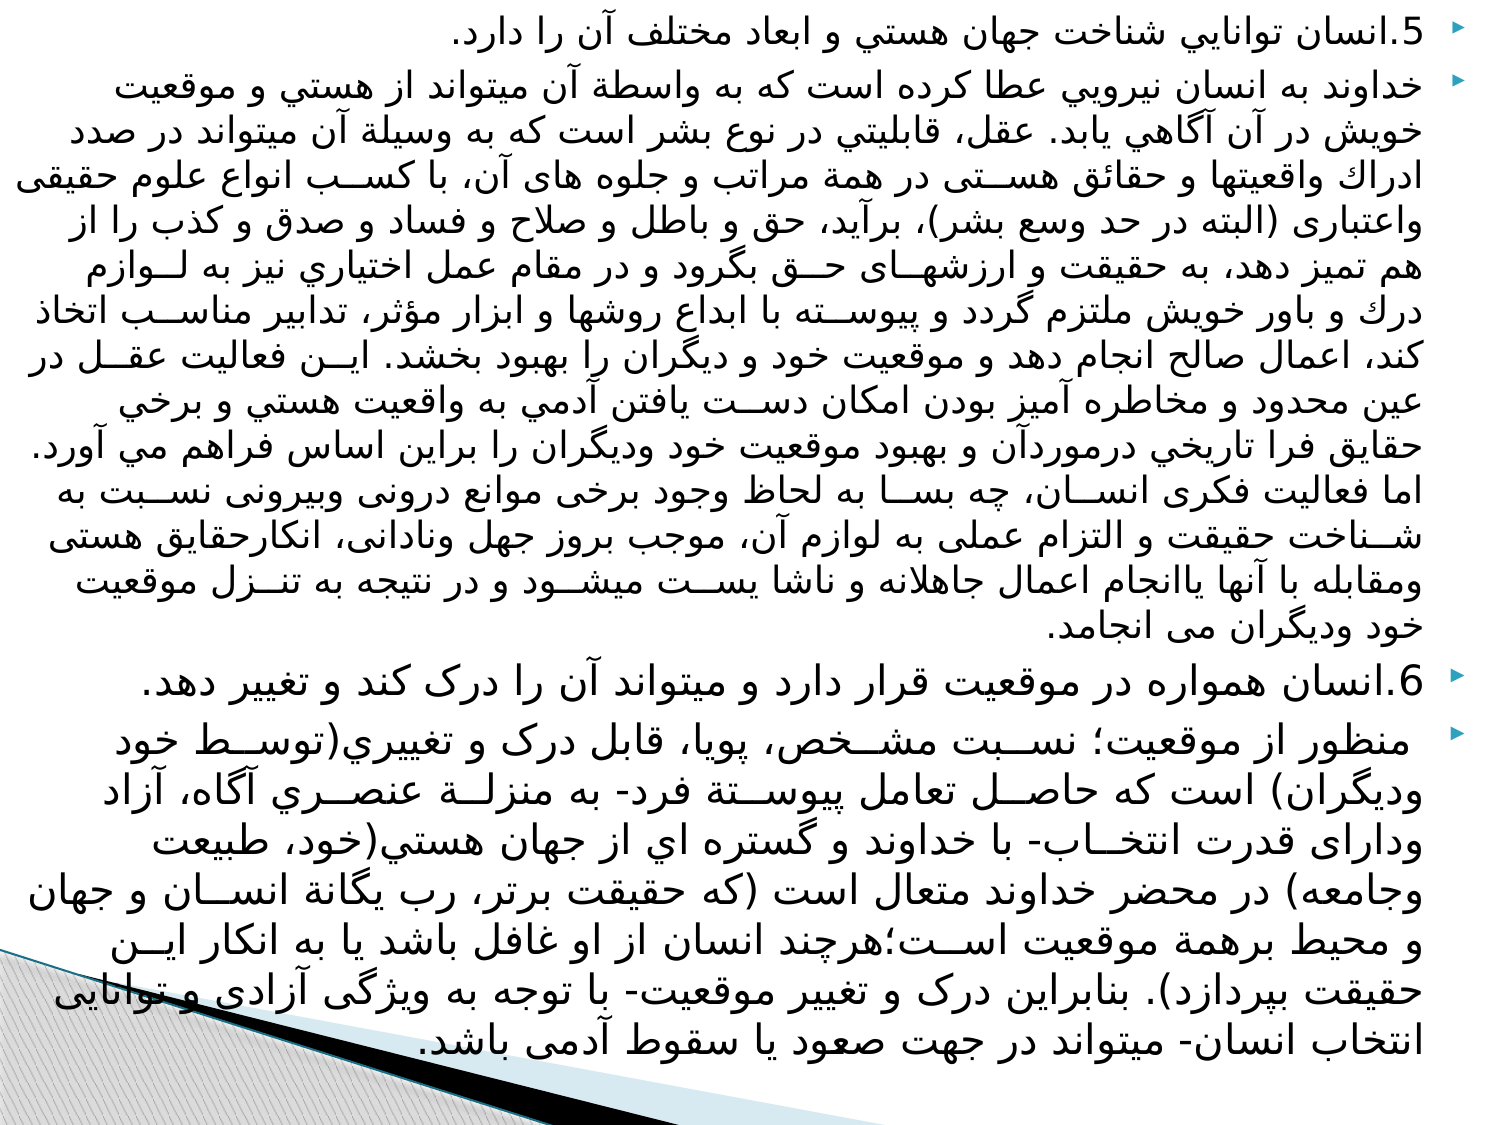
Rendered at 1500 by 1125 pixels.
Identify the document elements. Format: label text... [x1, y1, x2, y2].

list 5.انسان توانايي شناخت جهان هستي و ابعاد مختلف آن را دارد. خداوند به انسان نيرويي عطا كرده است كه به واسطة آن ميتواند از هستي و موقعيت خويش در آن آگاهي يابد. عقل، قابليتي در نوع بشر است كه به وسيلة آن ميتواند در صدد ادراك واقعيتها و حقائق هســتی در همة مراتب و جلوه های آن، با کســب انواع علوم حقيقی واعتباری (البته در حد وسع بشر)، برآيد، حق و باطل و صلاح و فساد و صدق و كذب را از هم تميز دهد، به حقيقت و ارزشهــای حــق بگرود و در مقام عمل اختياري نيز به لــوازم درك و باور خويش ملتزم گردد و پيوســته با ابداع روشها و ابزار مؤثر، تدابير مناســب اتخاذ کند، اعمال صالح انجام دهد و موقعيت خود و ديگران را بهبود بخشد. ايــن فعاليت عقــل در عين محدود و مخاطره آميز بودن امکان دســت يافتن آدمي به واقعيت هستي و برخي حقايق فرا تاريخي درموردآن و بهبود موقعيت خود وديگران را براين اساس فراهم مي آورد. اما فعاليت فکری انســان، چه بســا به لحاظ وجود برخی موانع درونی وبيرونی نســبت به شــناخت حقيقت و التزام عملی به لوازم آن، موجب بروز جهل ونادانی، انکارحقايق هستی ومقابله با آنها ياانجام اعمال جاهلانه و ناشا يســت میشــود و در نتيجه به تنــزل موقعيت خود وديگران می انجامد. 6.انسان همواره در موقعيت قرار دارد و ميتواند آن را درک کند و تغيير دهد. منظور از موقعيت؛ نســبت مشــخص، پويا، قابل درک و تغييري(توســط خود وديگران) است که حاصــل تعامل پيوســتة فرد- به منزلــة عنصــري آگاه، آزاد ودارای قدرت انتخــاب- با خداوند و گستره اي از جهان هستي(خود، طبيعت وجامعه) در محضر خداوند متعال است (که حقيقت برتر، رب يگانة انســان و جهان و محيط برهمة موقعيت اســت؛هرچند انسان از او غافل باشد يا به انکار ايــن حقيقت بپردازد). بنابراين درک و تغيير موقعيت- با توجه به ويژگی آزادی و توانايی انتخاب انسان- میتواند در جهت صعود يا سقوط آدمی باشد. [0, 0, 1500, 1125]
